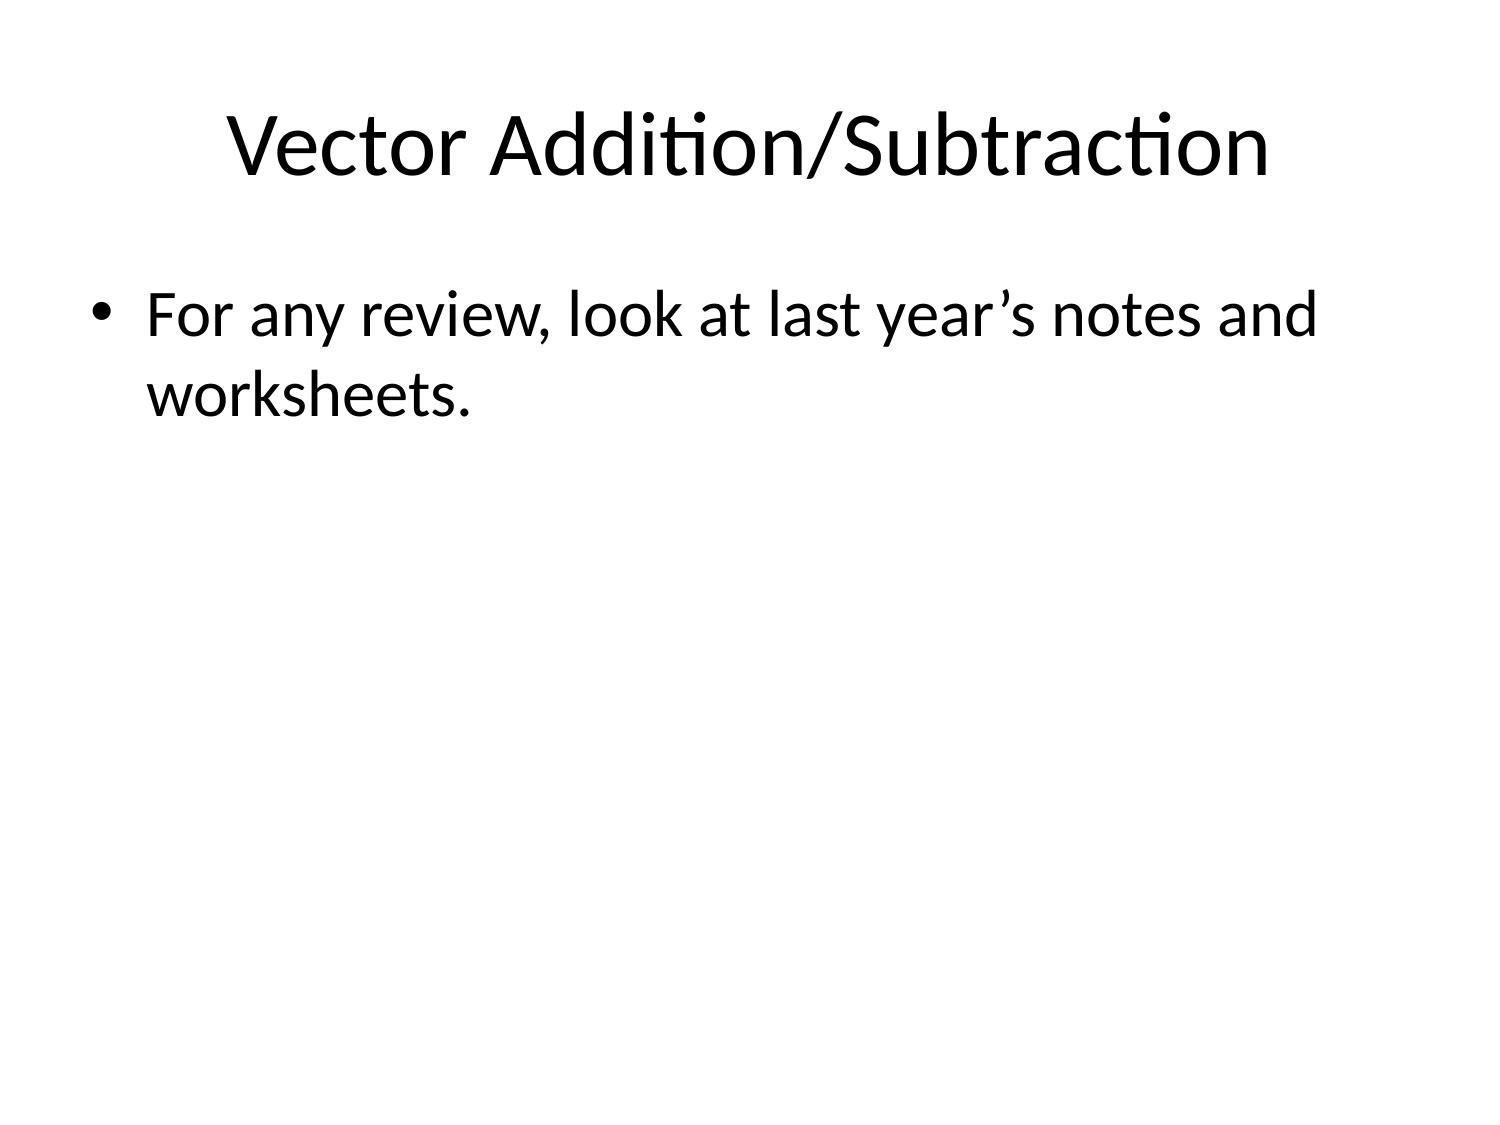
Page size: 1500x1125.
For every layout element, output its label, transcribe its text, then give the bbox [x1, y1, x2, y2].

list For any review, look at last year’s notes and worksheets. [75, 262, 1425, 1005]
title Vector Addition/Subtraction [75, 45, 1425, 233]
